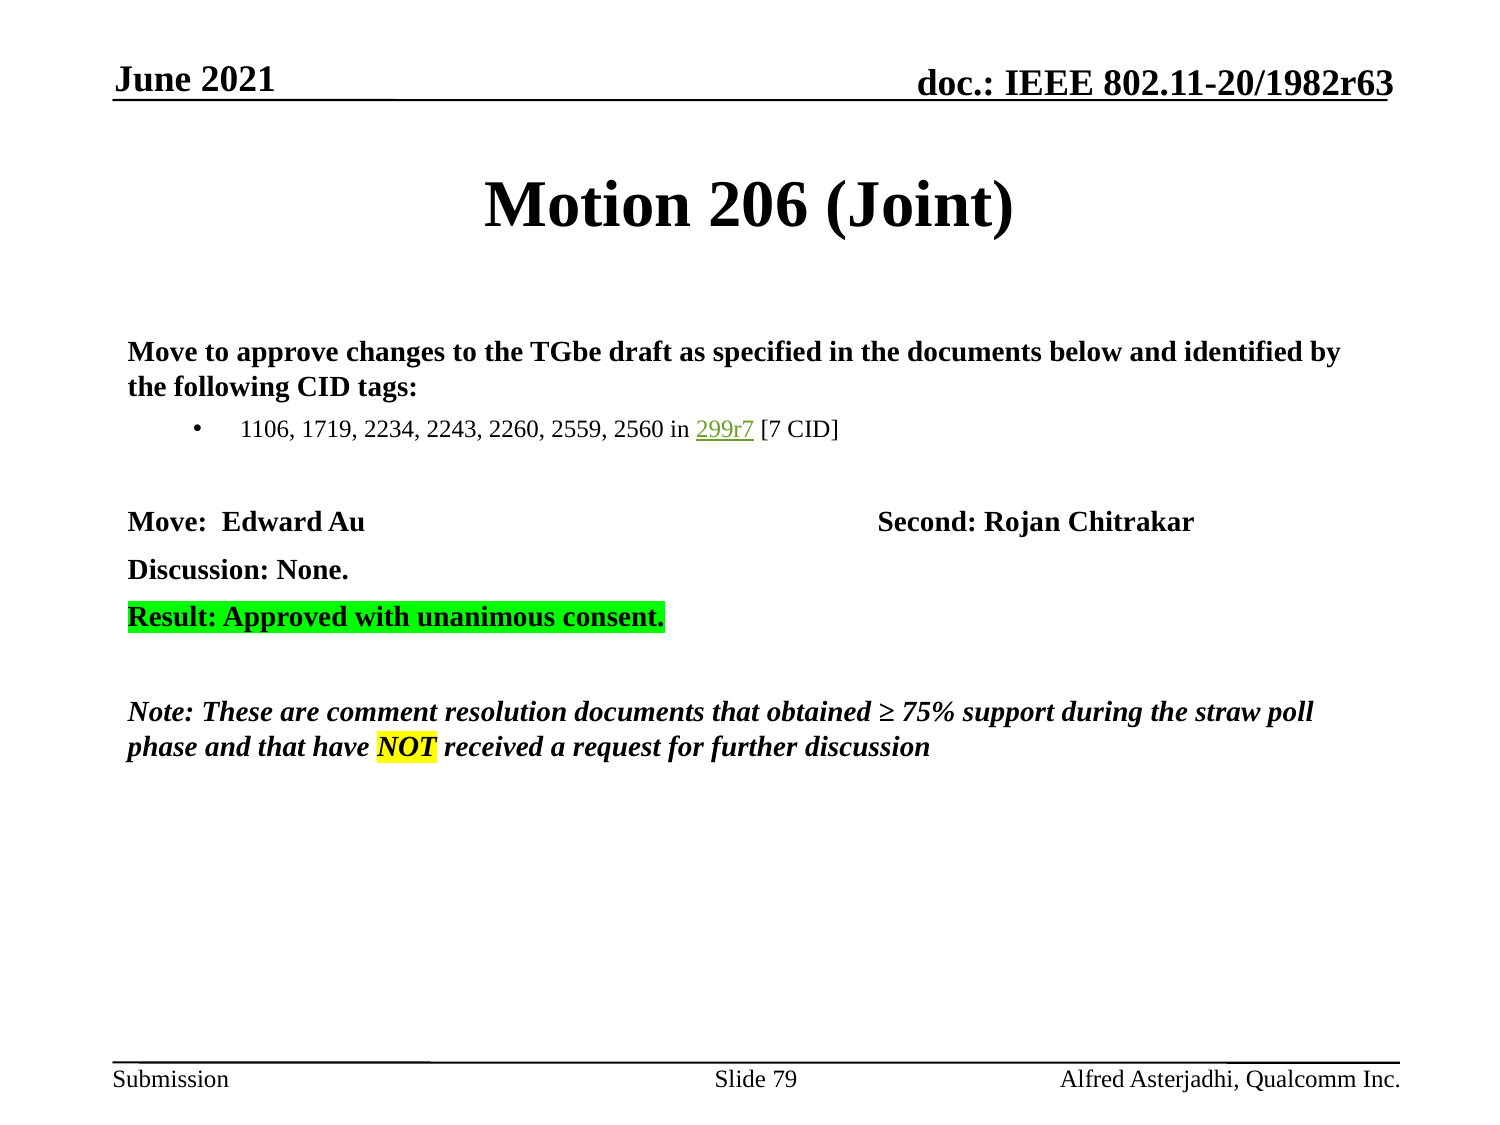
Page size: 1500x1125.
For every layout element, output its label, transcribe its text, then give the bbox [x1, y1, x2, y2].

footer Alfred Asterjadhi, Qualcomm Inc. [878, 1061, 1402, 1093]
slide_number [114, 54, 423, 100]
slide_number Slide 79 [712, 1061, 800, 1123]
title Motion 206 (Joint) [112, 112, 1388, 288]
list Move to approve changes to the TGbe draft as specified in the documents below and identified by the following CID tags: 1106, 1719, 2234, 2243, 2260, 2559, 2560 in 299r7 [7 CID] Move: Edward Au Second: Rojan Chitrakar Discussion: None. Result: Approved with unanimous consent. Note: These are comment resolution documents that obtained ≥ 75% support during the straw poll phase and that have NOT received a request for further discussion [112, 324, 1388, 1000]
